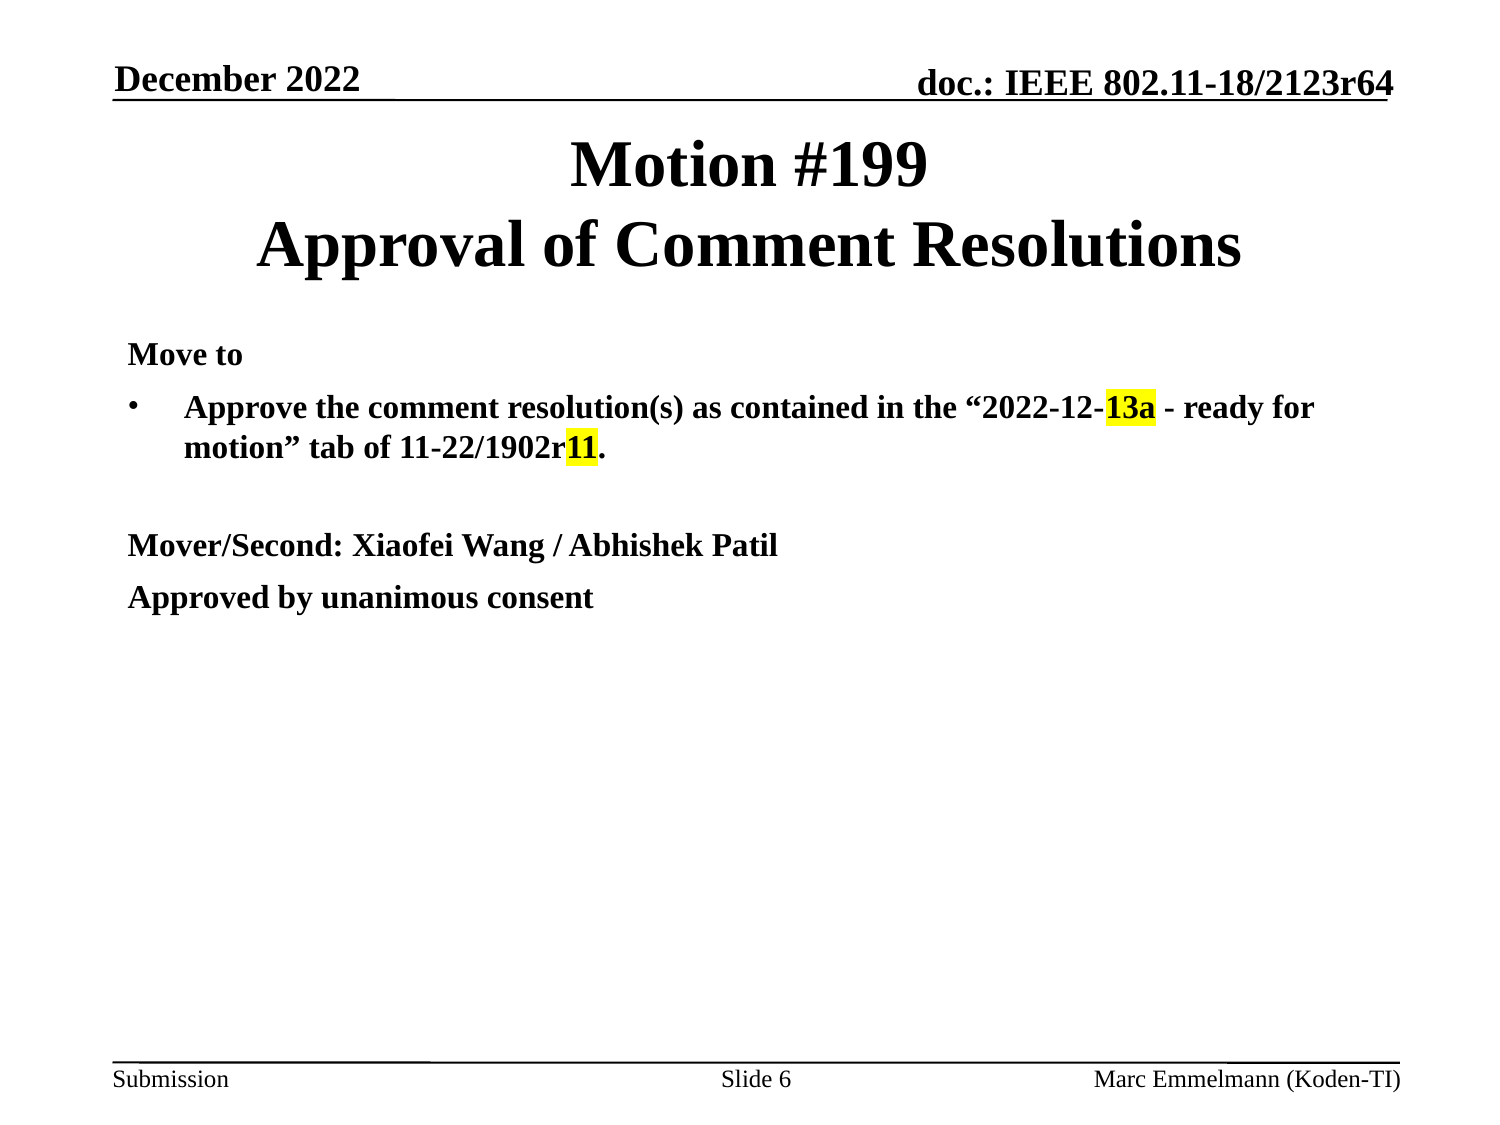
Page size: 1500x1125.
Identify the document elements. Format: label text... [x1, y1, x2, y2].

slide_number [114, 54, 423, 100]
slide_number Slide 6 [712, 1061, 800, 1123]
footer Marc Emmelmann (Koden-TI) [878, 1061, 1402, 1093]
list Move to Approve the comment resolution(s) as contained in the “2022-12-13a - ready for motion” tab of 11-22/1902r11. Mover/Second: Xiaofei Wang / Abhishek Patil Approved by unanimous consent [112, 324, 1388, 1000]
title Motion #199 Approval of Comment Resolutions [112, 112, 1388, 288]
